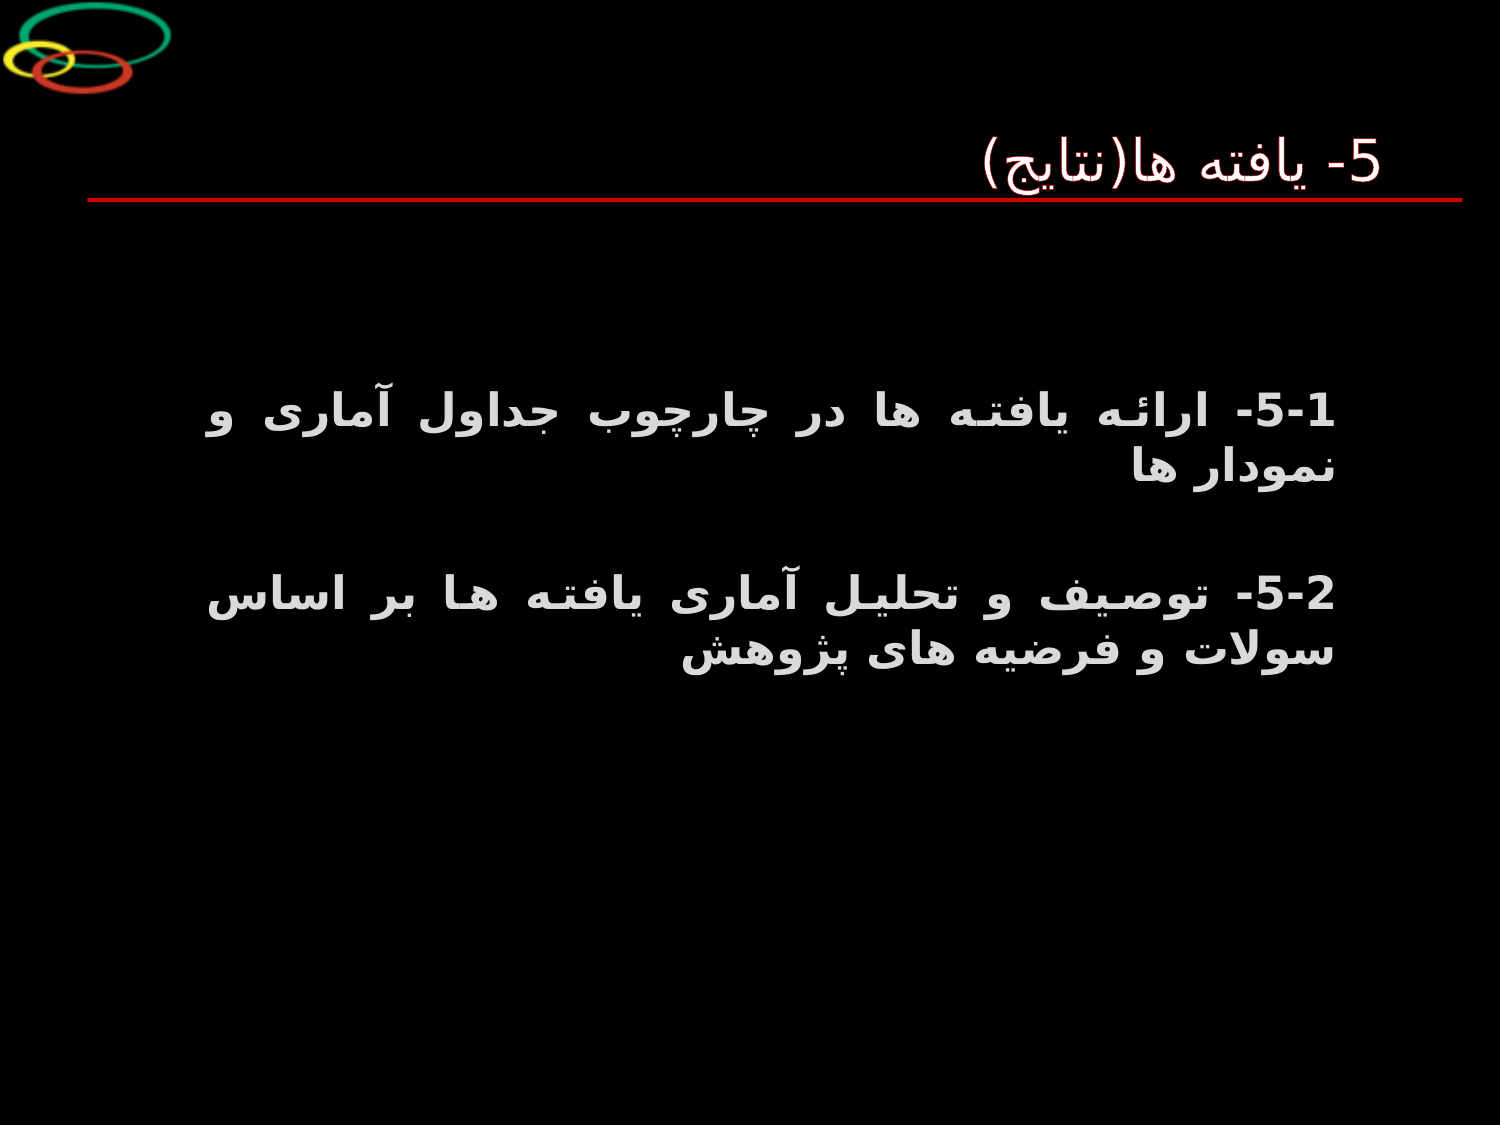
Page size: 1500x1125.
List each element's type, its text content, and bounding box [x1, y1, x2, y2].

picture [0, 0, 175, 98]
text_box 5- یافته ها(نتایج) [123, 71, 1399, 200]
text_box 5-1- ارائه یافته ها در چارچوب جداول آماری و نمودار ها 5-2- توصیف و تحلیل آماری یافته ها بر اساس سولات و فرضیه های پژوهش [183, 373, 1353, 929]
